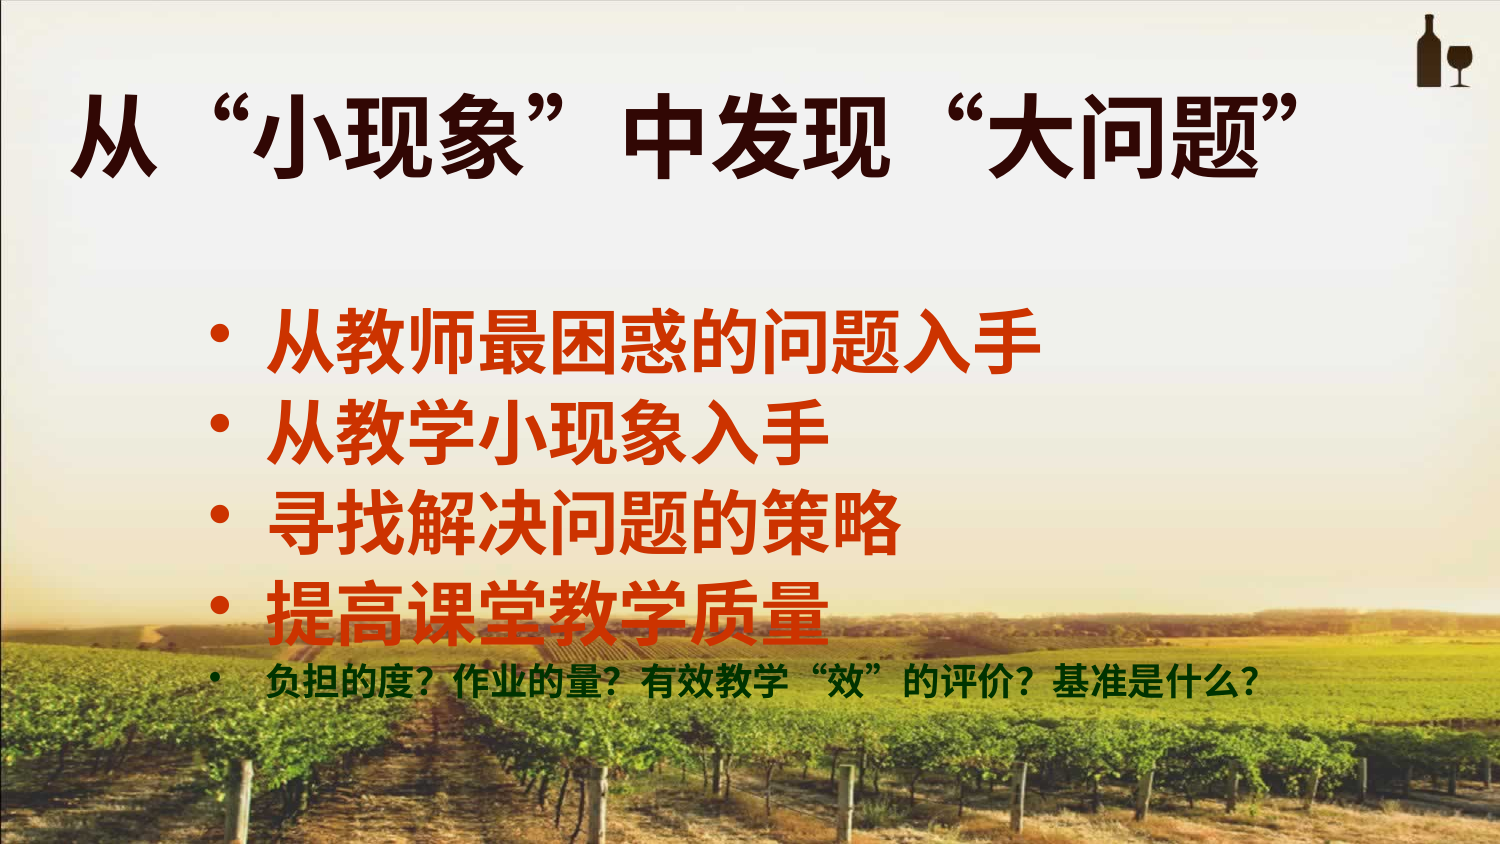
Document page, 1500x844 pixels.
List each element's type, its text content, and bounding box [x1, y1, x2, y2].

list 从教师最困惑的问题入手 从教学小现象入手 寻找解决问题的策略 提高课堂教学质量 负担的度？作业的量？有效教学“效”的评价？基准是什么？ [193, 299, 1275, 693]
picture [0, 0, 1500, 844]
title 从“小现象”中发现“大问题” [52, 93, 1455, 198]
